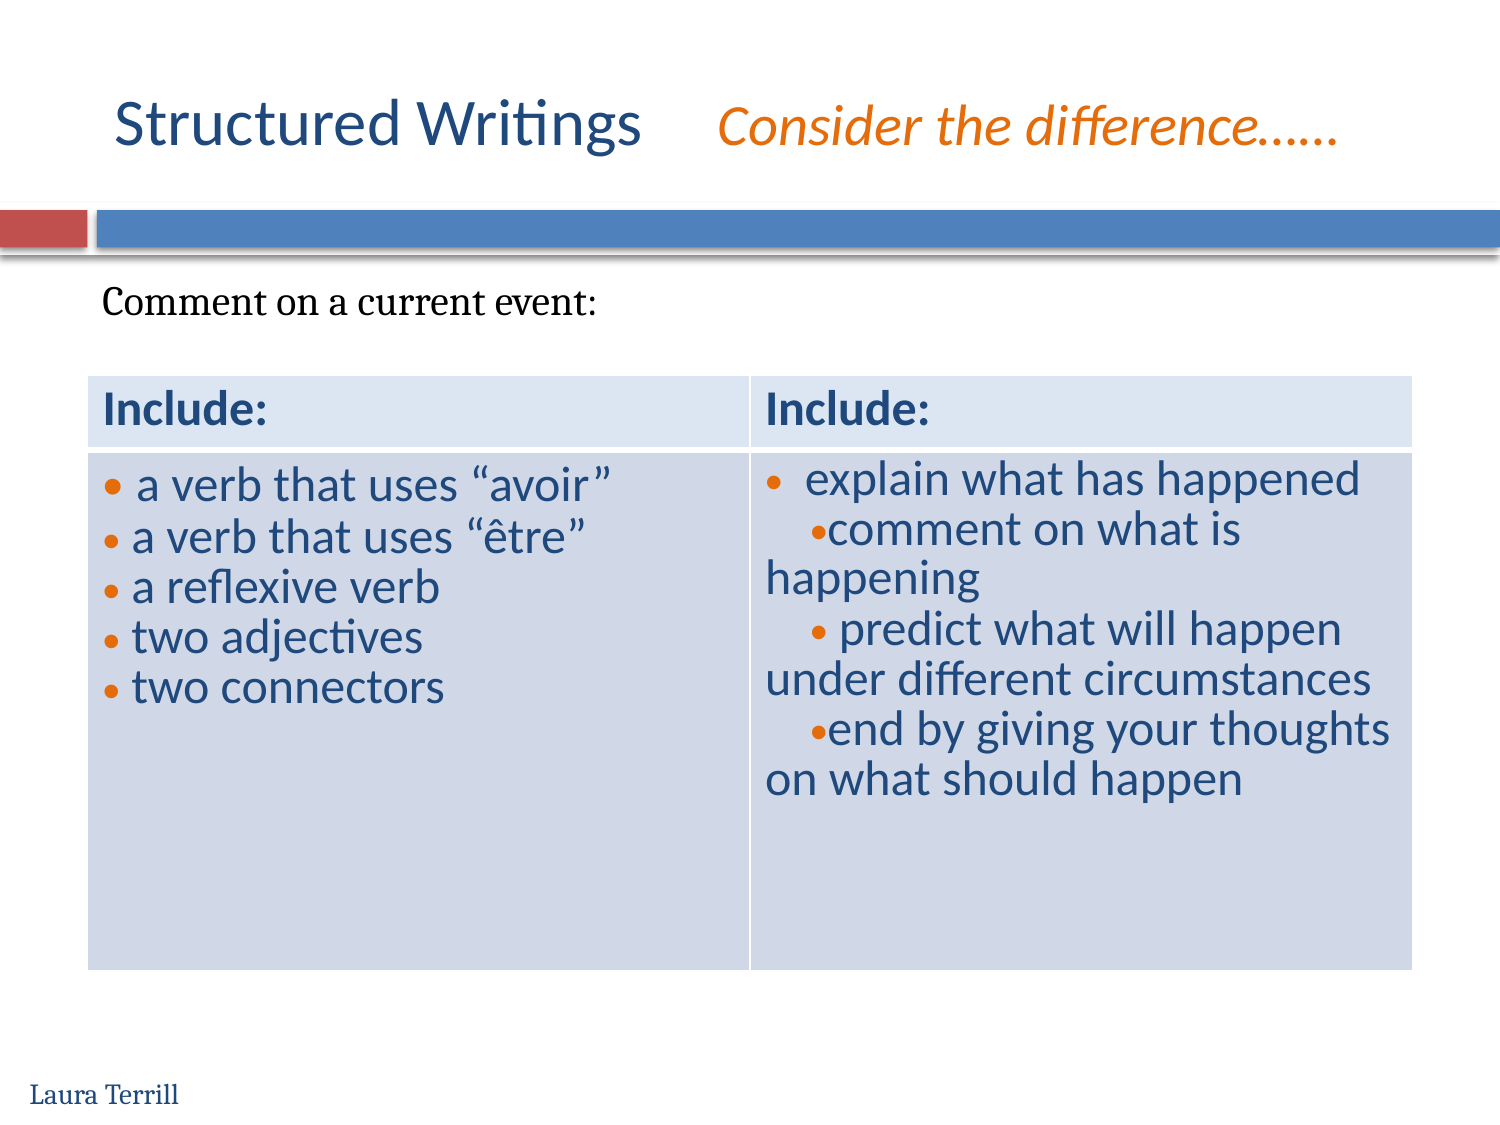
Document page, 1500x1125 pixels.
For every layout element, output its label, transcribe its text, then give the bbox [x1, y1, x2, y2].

text_box Comment on a current event: [87, 266, 1413, 332]
table_header Include: [751, 376, 1412, 447]
table_cell a verb that uses “avoir” a verb that uses “être” a reflexive verb two adjectives two connectors [88, 453, 749, 970]
footer Laura Terrill [14, 1063, 904, 1124]
table_header Include: [88, 376, 749, 447]
table_cell explain what has happened comment on what is happening predict what will happen under different circumstances end by giving your thoughts on what should happen [751, 453, 1412, 970]
title Structured Writings Consider the difference…… [99, 37, 1438, 200]
